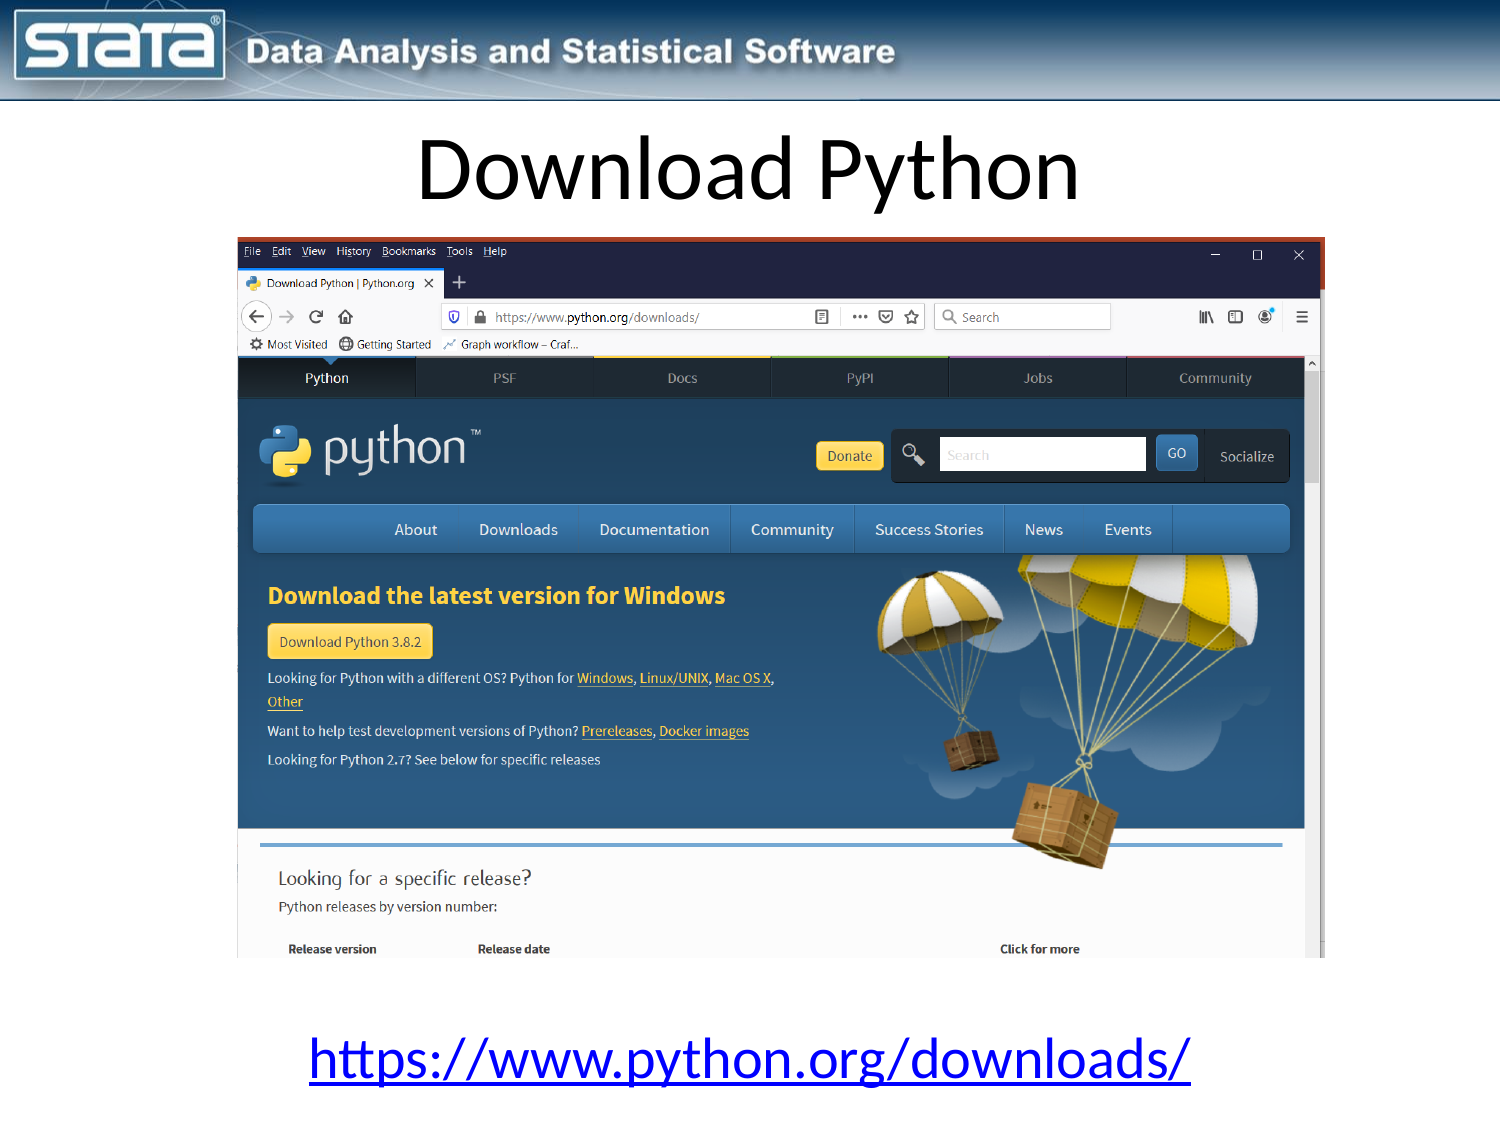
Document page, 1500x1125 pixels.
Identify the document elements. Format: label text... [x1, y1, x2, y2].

text_box https://www.python.org/downloads/ [0, 1012, 1500, 1098]
title Download Python [0, 99, 1500, 225]
picture [237, 237, 1326, 959]
picture [0, 0, 1500, 99]
